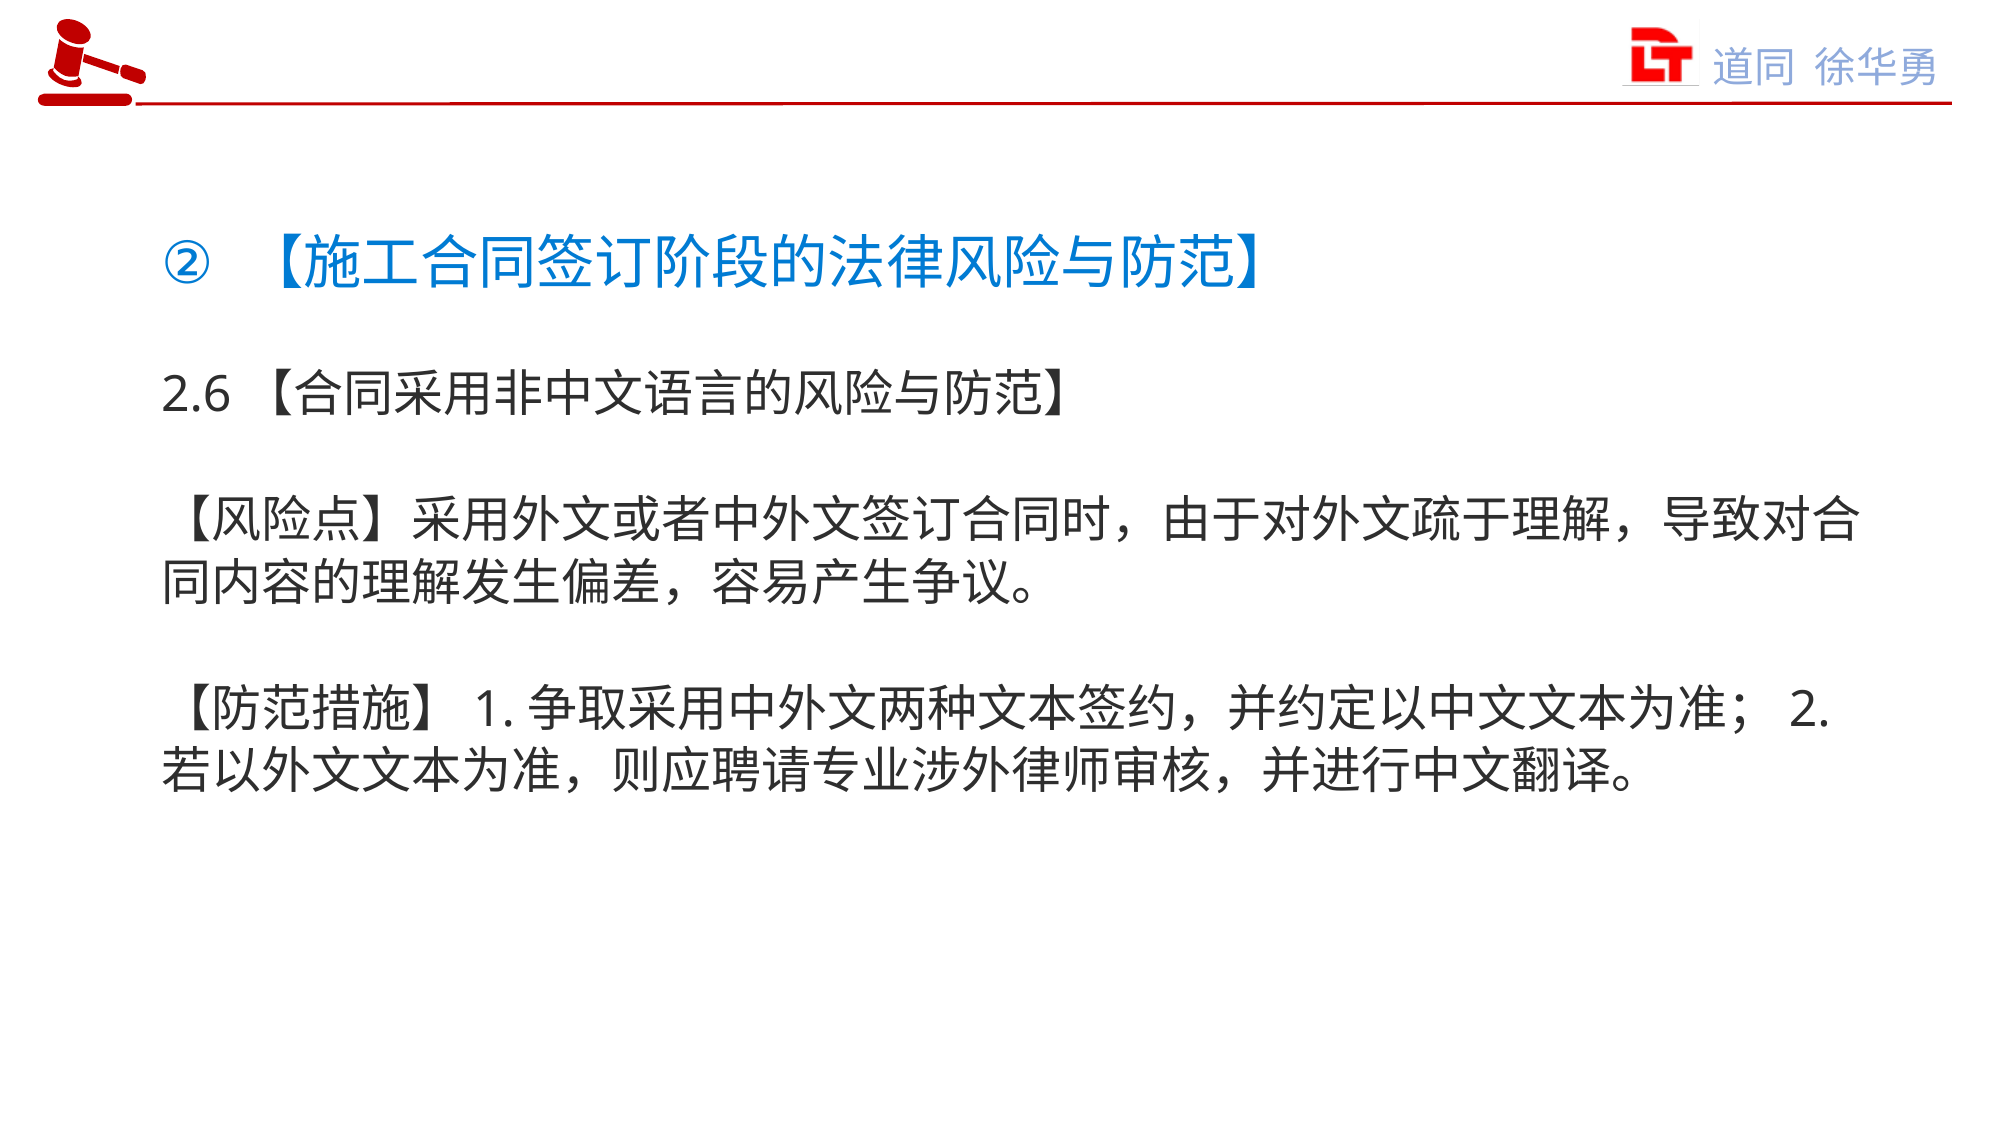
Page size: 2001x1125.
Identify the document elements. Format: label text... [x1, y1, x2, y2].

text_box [37, 17, 1954, 106]
picture [1622, 19, 1699, 97]
text_box 【施工合同签订阶段的法律风险与防范】 2.6【合同采用非中文语言的风险与防范】 【风险点】采用外文或者中外文签订合同时，由于对外文疏于理解，导致对合同内容的理解发生偏差，容易产生争议。 【防范措施】1.争取采用中外文两种文本签约，并约定以中文文本为准；2.若以外文文本为准，则应聘请专业涉外律师审核，并进行中文翻译。 [146, 225, 1886, 807]
